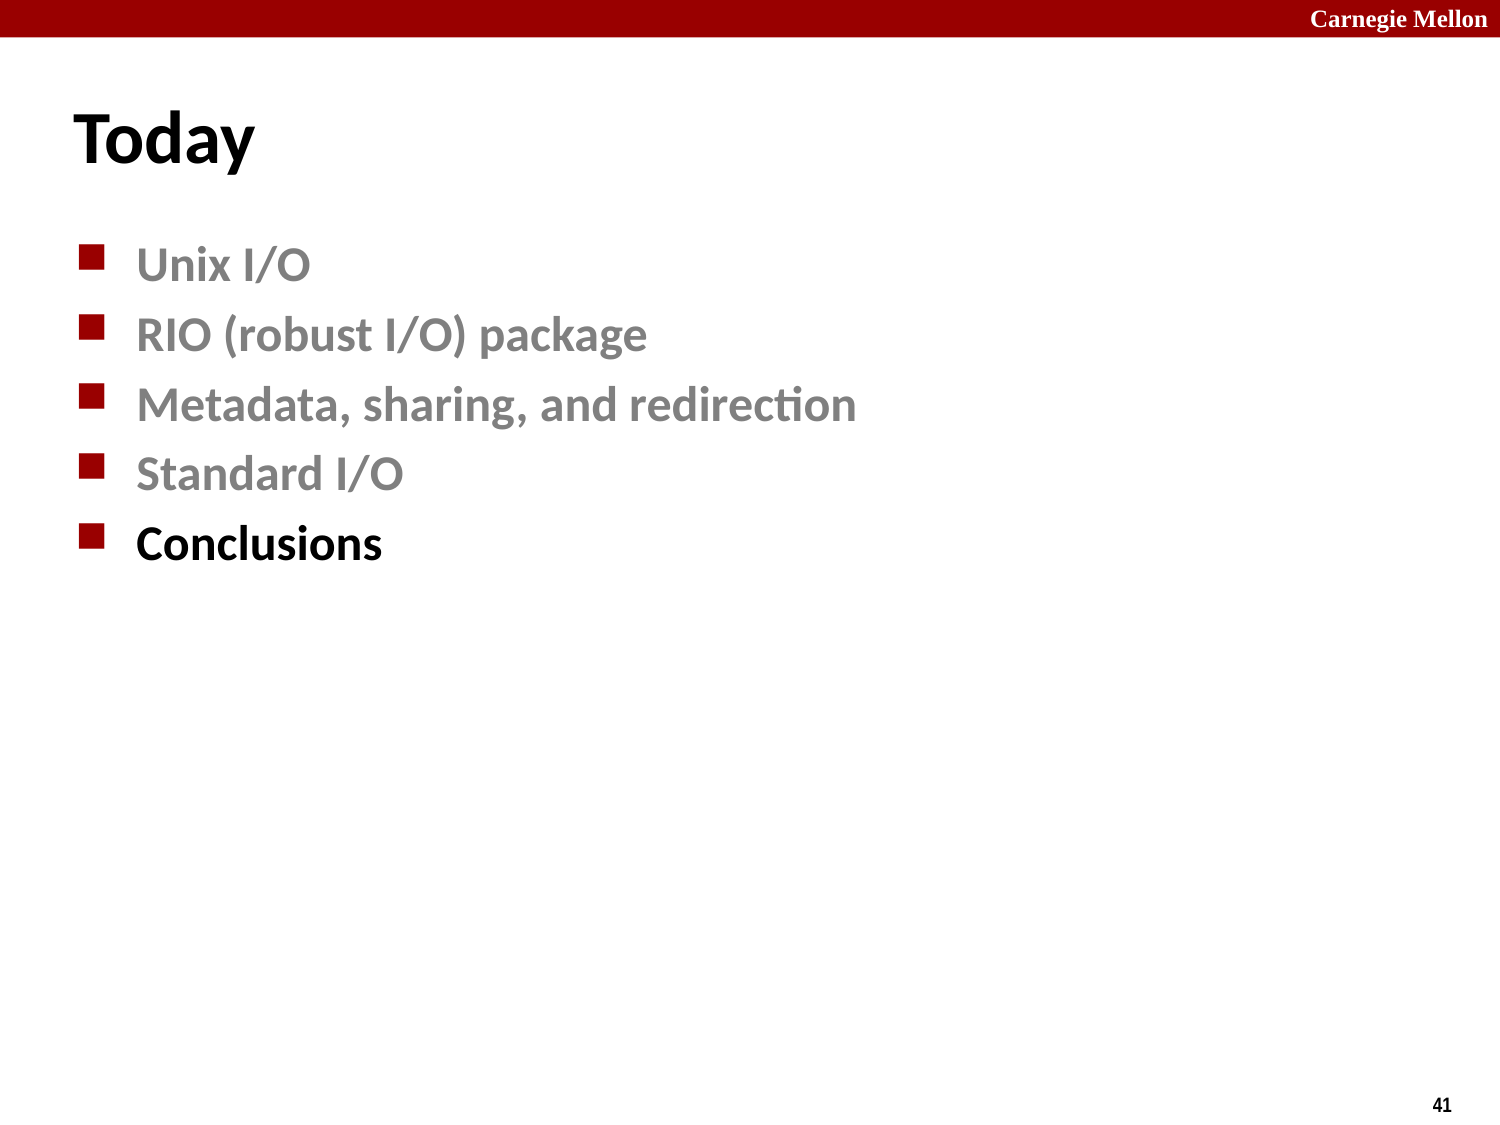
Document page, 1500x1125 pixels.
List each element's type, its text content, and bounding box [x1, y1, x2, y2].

list Unix I/O RIO (robust I/O) package Metadata, sharing, and redirection Standard I/O Conclusions [64, 223, 1361, 1040]
title Today [58, 71, 1305, 197]
